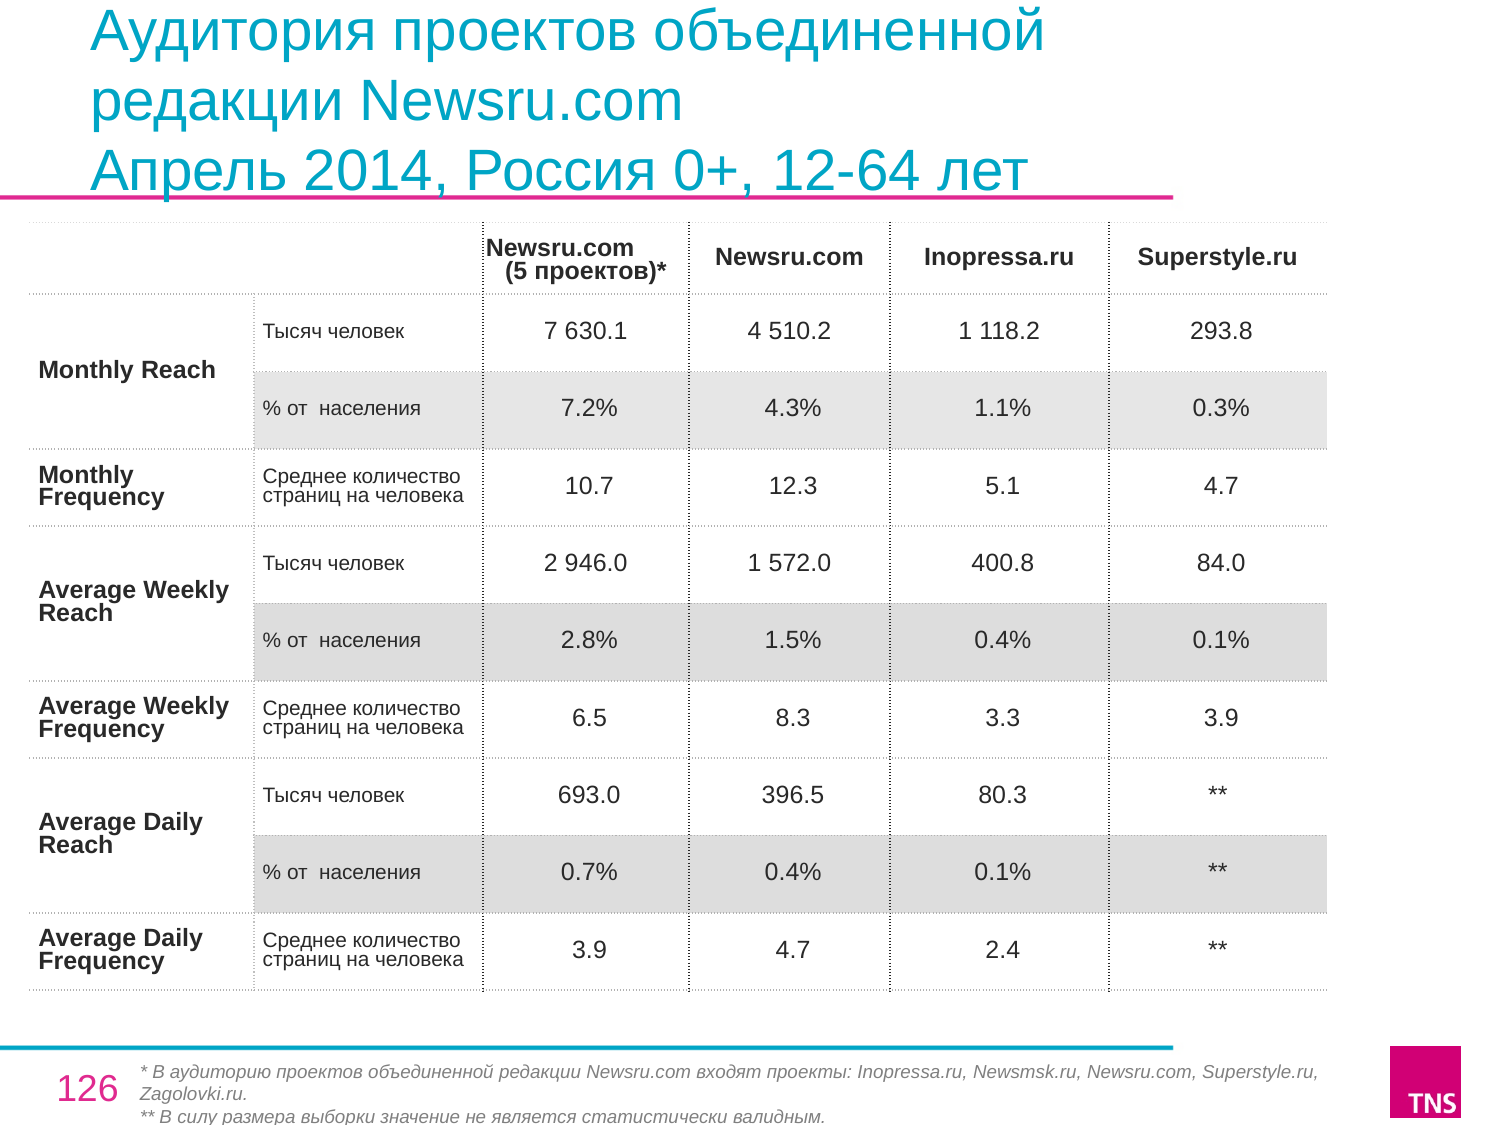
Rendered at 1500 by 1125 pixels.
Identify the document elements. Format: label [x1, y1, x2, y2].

table_header [29, 223, 1327, 294]
title [74, 8, 1476, 187]
text_box [125, 1052, 1377, 1125]
table_cell [29, 294, 1327, 990]
slide_number [40, 1055, 125, 1125]
picture [0, 0, 1500, 1125]
